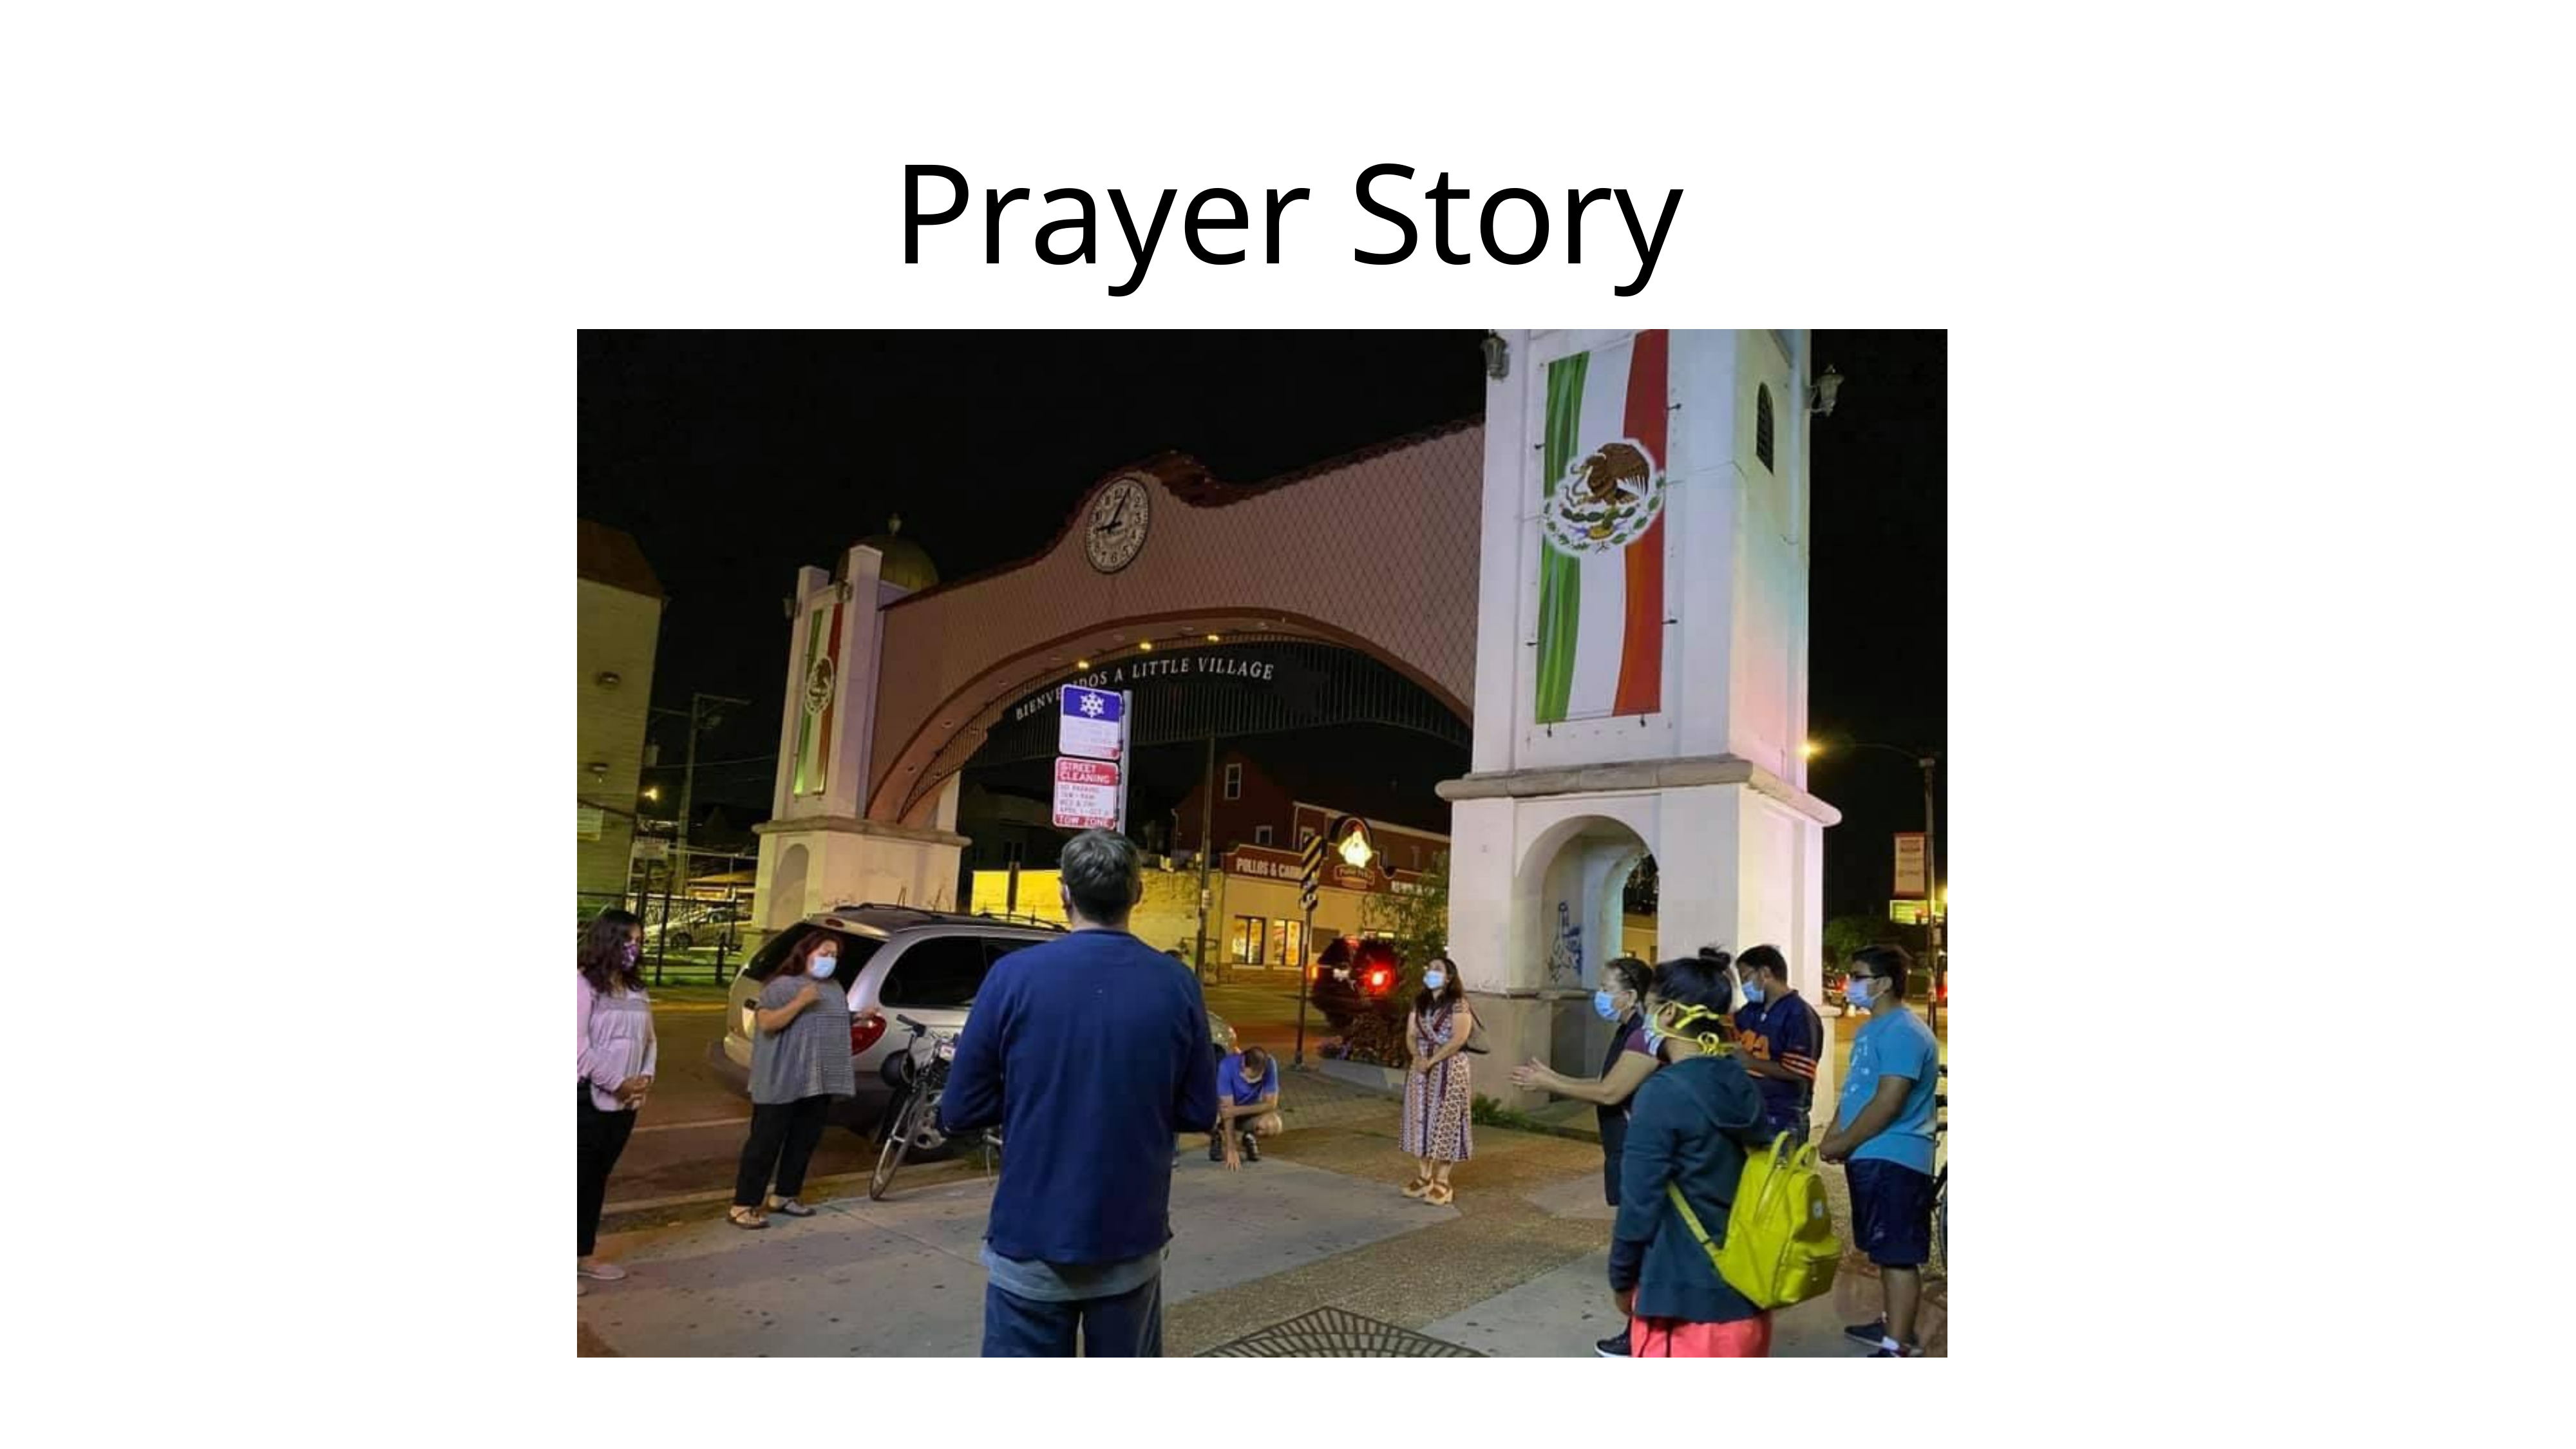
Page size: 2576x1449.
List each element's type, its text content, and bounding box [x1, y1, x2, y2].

title Prayer Story [187, 119, 2389, 463]
picture [577, 329, 1948, 1358]
